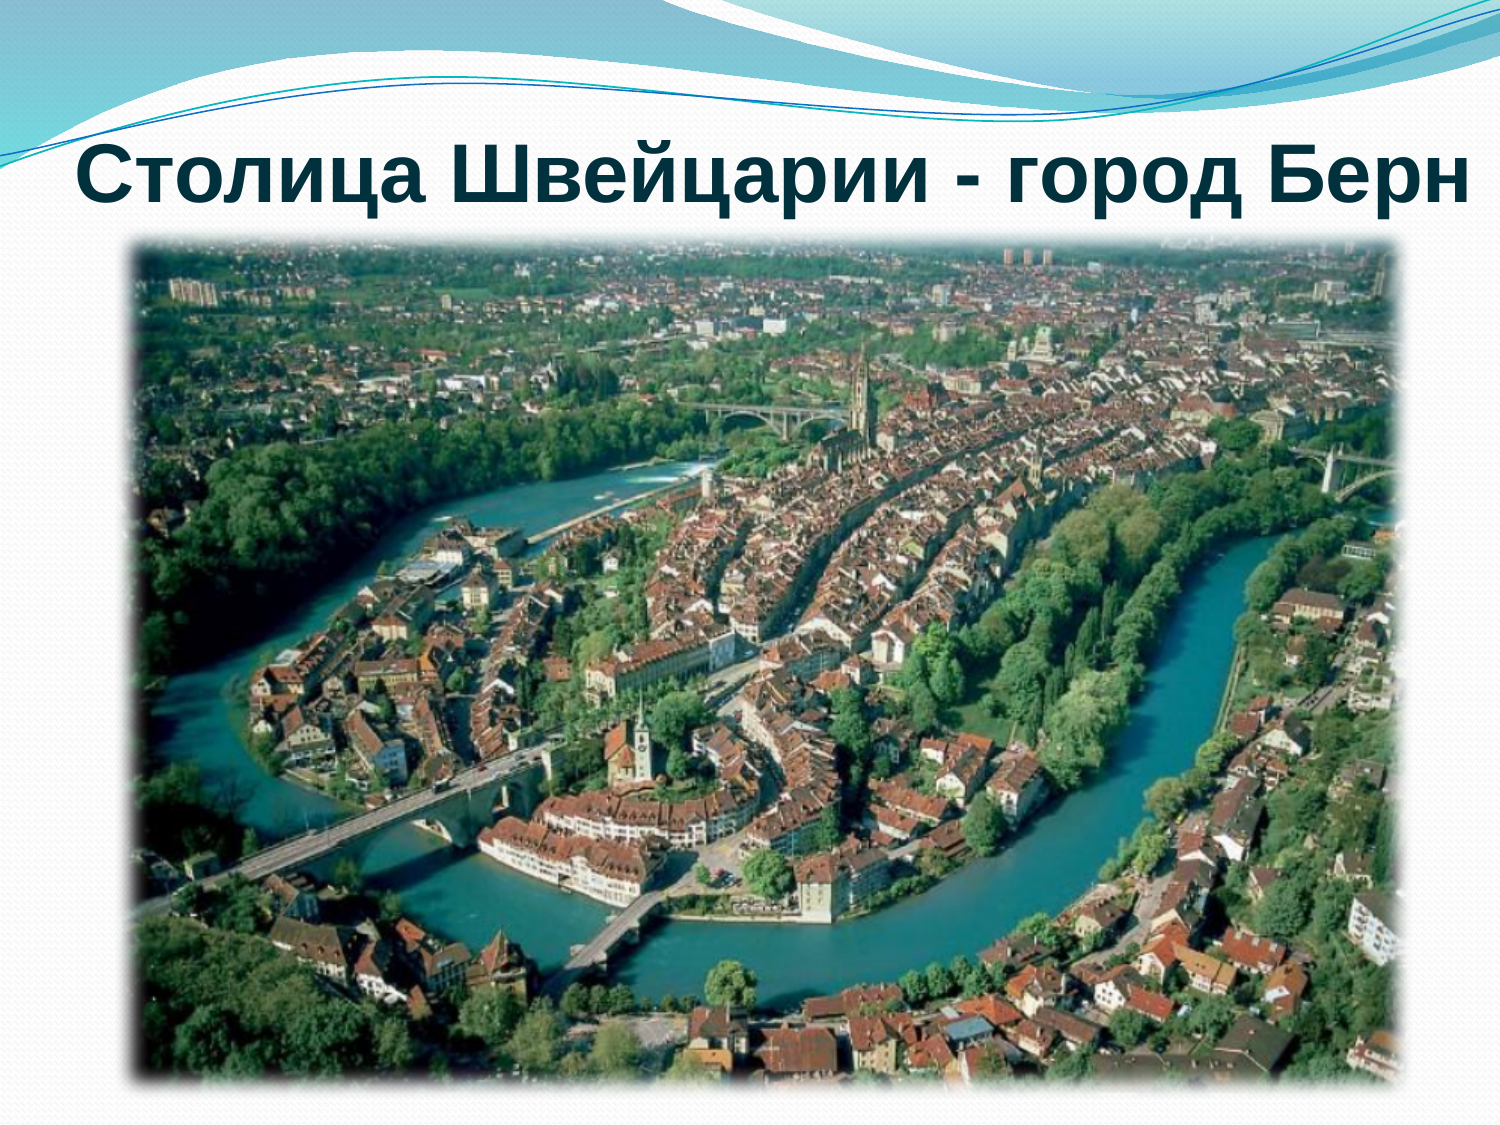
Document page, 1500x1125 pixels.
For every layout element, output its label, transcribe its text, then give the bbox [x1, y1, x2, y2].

picture [113, 225, 1413, 1101]
text_box Столица Швейцарии - город Берн [60, 111, 1490, 227]
